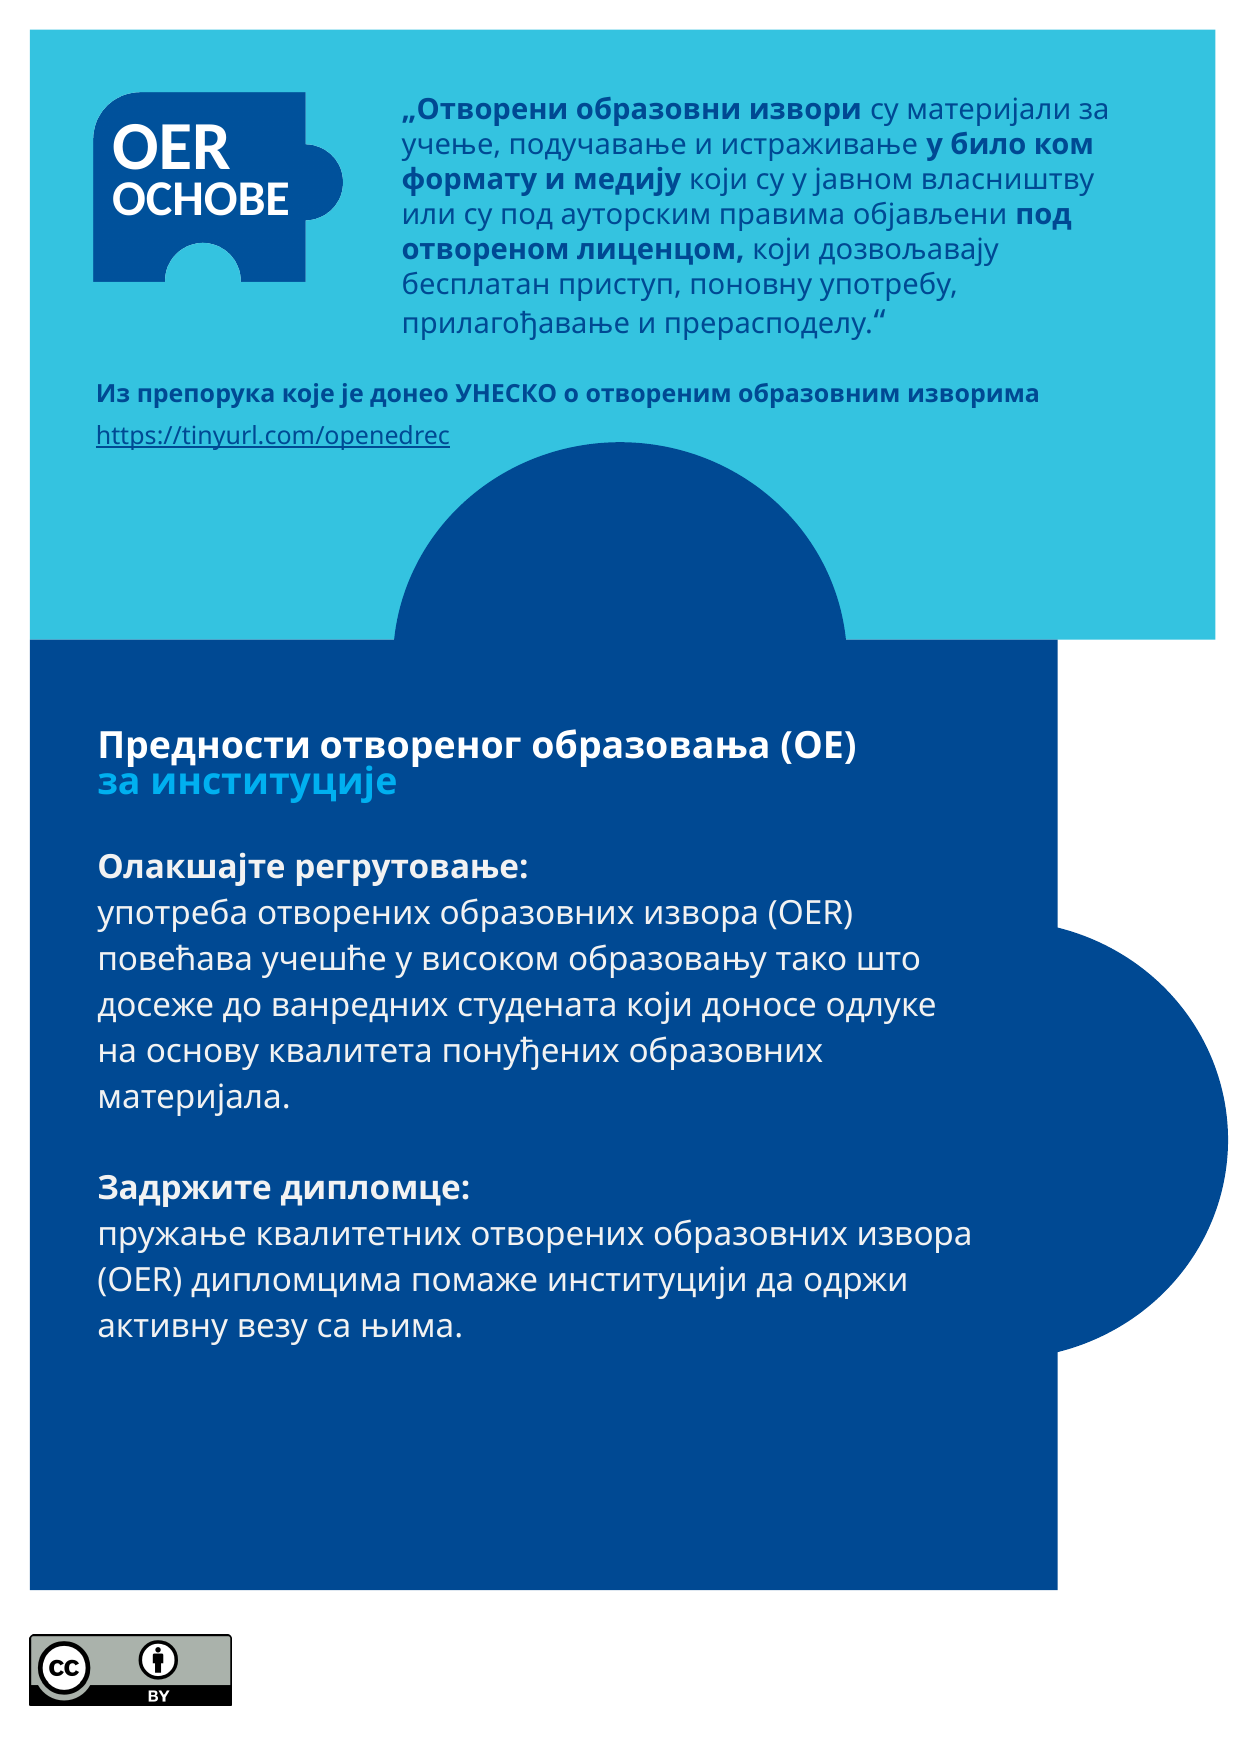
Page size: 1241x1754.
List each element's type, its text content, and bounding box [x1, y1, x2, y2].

text_box [29, 29, 1216, 639]
text_box Из препорука које је донео УНЕСКО о отвореним образовним изворима https://tinyurl.com/openedrec [80, 375, 1241, 463]
text_box [999, 920, 1229, 1360]
text_box [393, 463, 848, 714]
picture [29, 1634, 233, 1706]
text_box „Отворени образовни извори су материјали за учење, подучавање и истраживање у било ком формату и медију који су у јавном власништву или су под ауторским правима објављени под отвореном лиценцом, који дозвољавају бесплатан приступ, поновну употребу, прилагођавање и прерасподелу.“ [386, 75, 1147, 355]
text_box [719, 463, 1216, 640]
text_box [29, 639, 1058, 1591]
picture [93, 92, 343, 282]
text_box Предности отвореног образовања (ОЕ) за институције Олакшајте регрутовање: употреба отворених образовних извора (OER) повећава учешће у високом образовању тако што досеже до ванредних студената који доносе одлуке на основу квалитета понуђених образовних материјала. Задржите дипломце: пружање квалитетних отворених образовних извора (OER) дипломцима помаже институцији да одржи активну везу са њима. [82, 714, 999, 1360]
